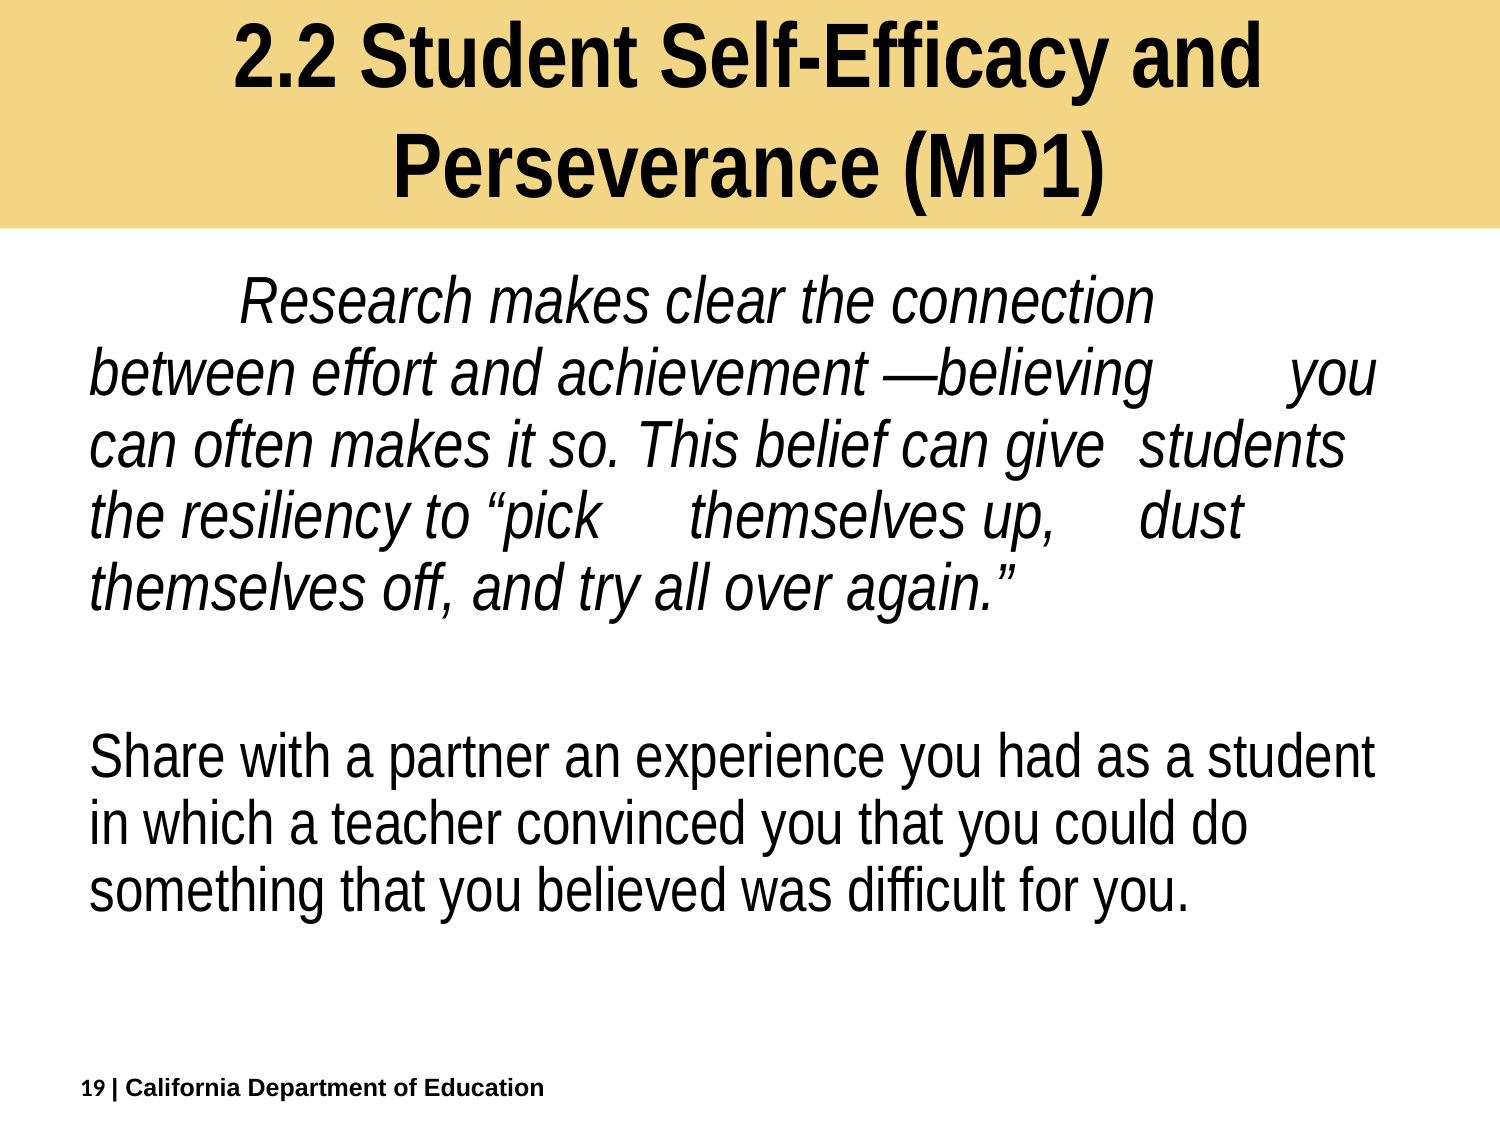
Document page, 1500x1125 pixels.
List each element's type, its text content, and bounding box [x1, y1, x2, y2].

title 2.2 Student Self-Efficacy and Perseverance (MP1) [74, 11, 1426, 200]
text_box Research makes clear the connection between effort and achievement —believing you can often makes it so. This belief can give students the resiliency to “pick themselves up, dust themselves off, and try all over again.” Share with a partner an experience you had as a student in which a teacher convinced you that you could do something that you believed was difficult for you. [74, 258, 1425, 1000]
footer | California Department of Education [121, 1064, 699, 1124]
slide_number 19 [55, 1064, 121, 1124]
